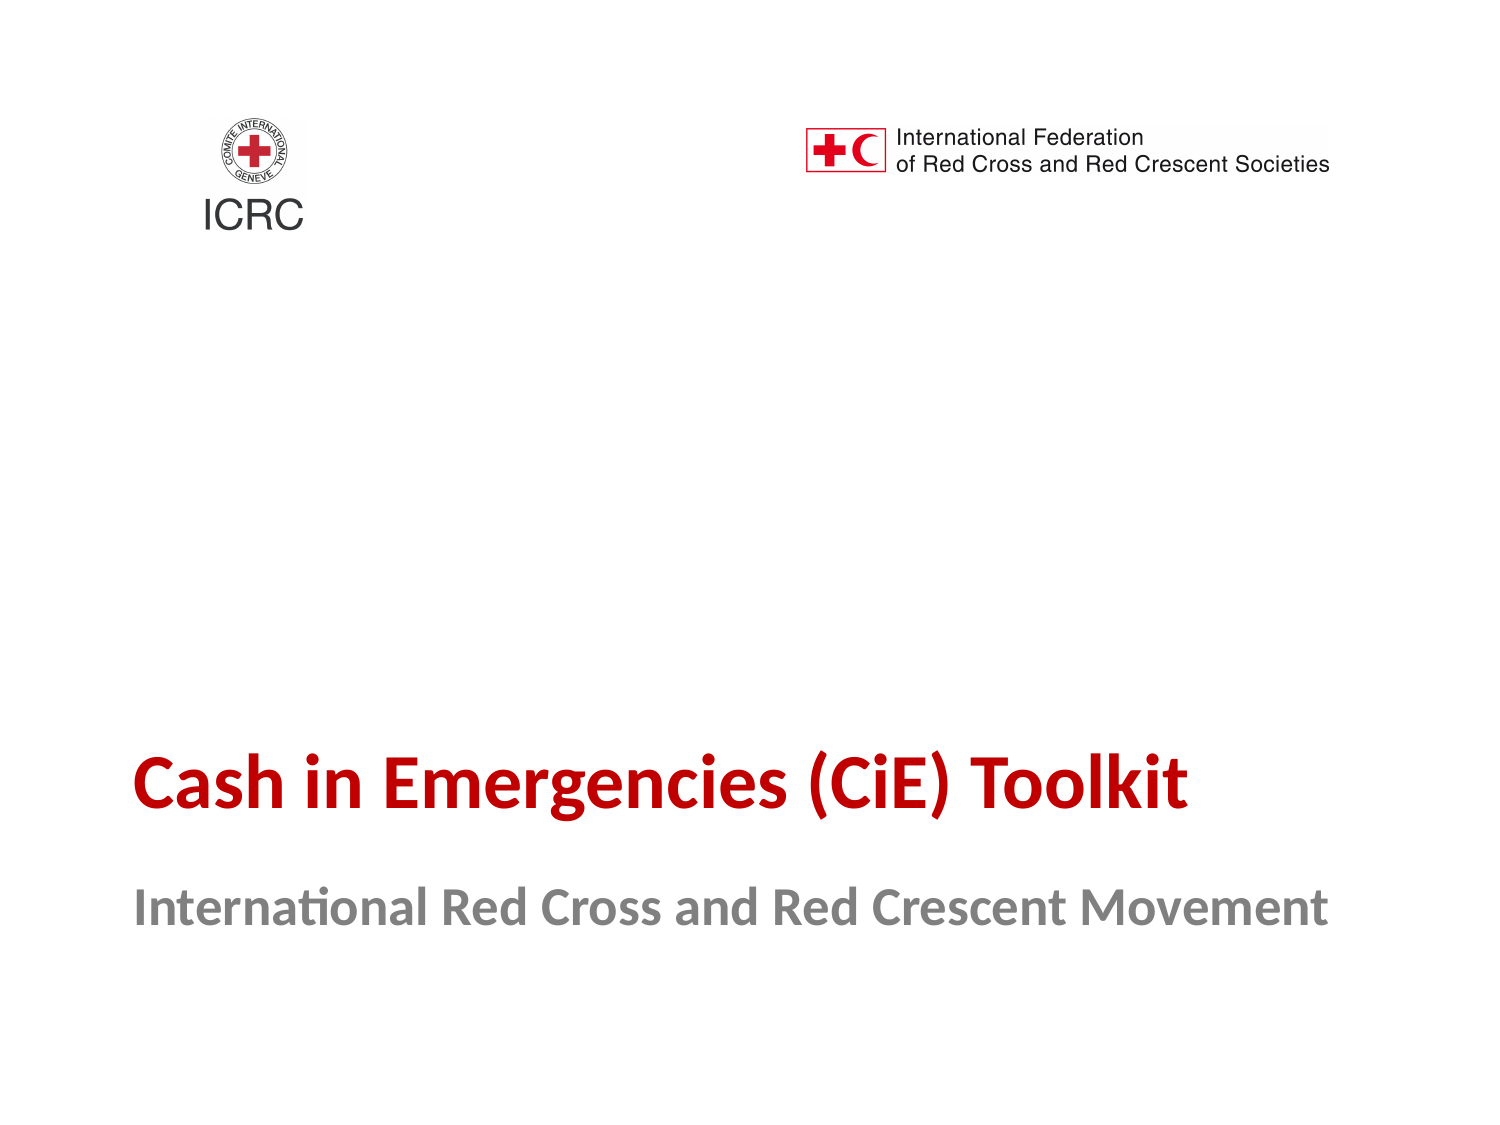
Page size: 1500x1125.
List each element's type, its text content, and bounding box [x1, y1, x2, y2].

title Cash in Emergencies (CiE) Toolkit International Red Cross and Red Crescent Movement [118, 722, 1500, 947]
picture [201, 115, 306, 235]
picture [803, 125, 1329, 176]
